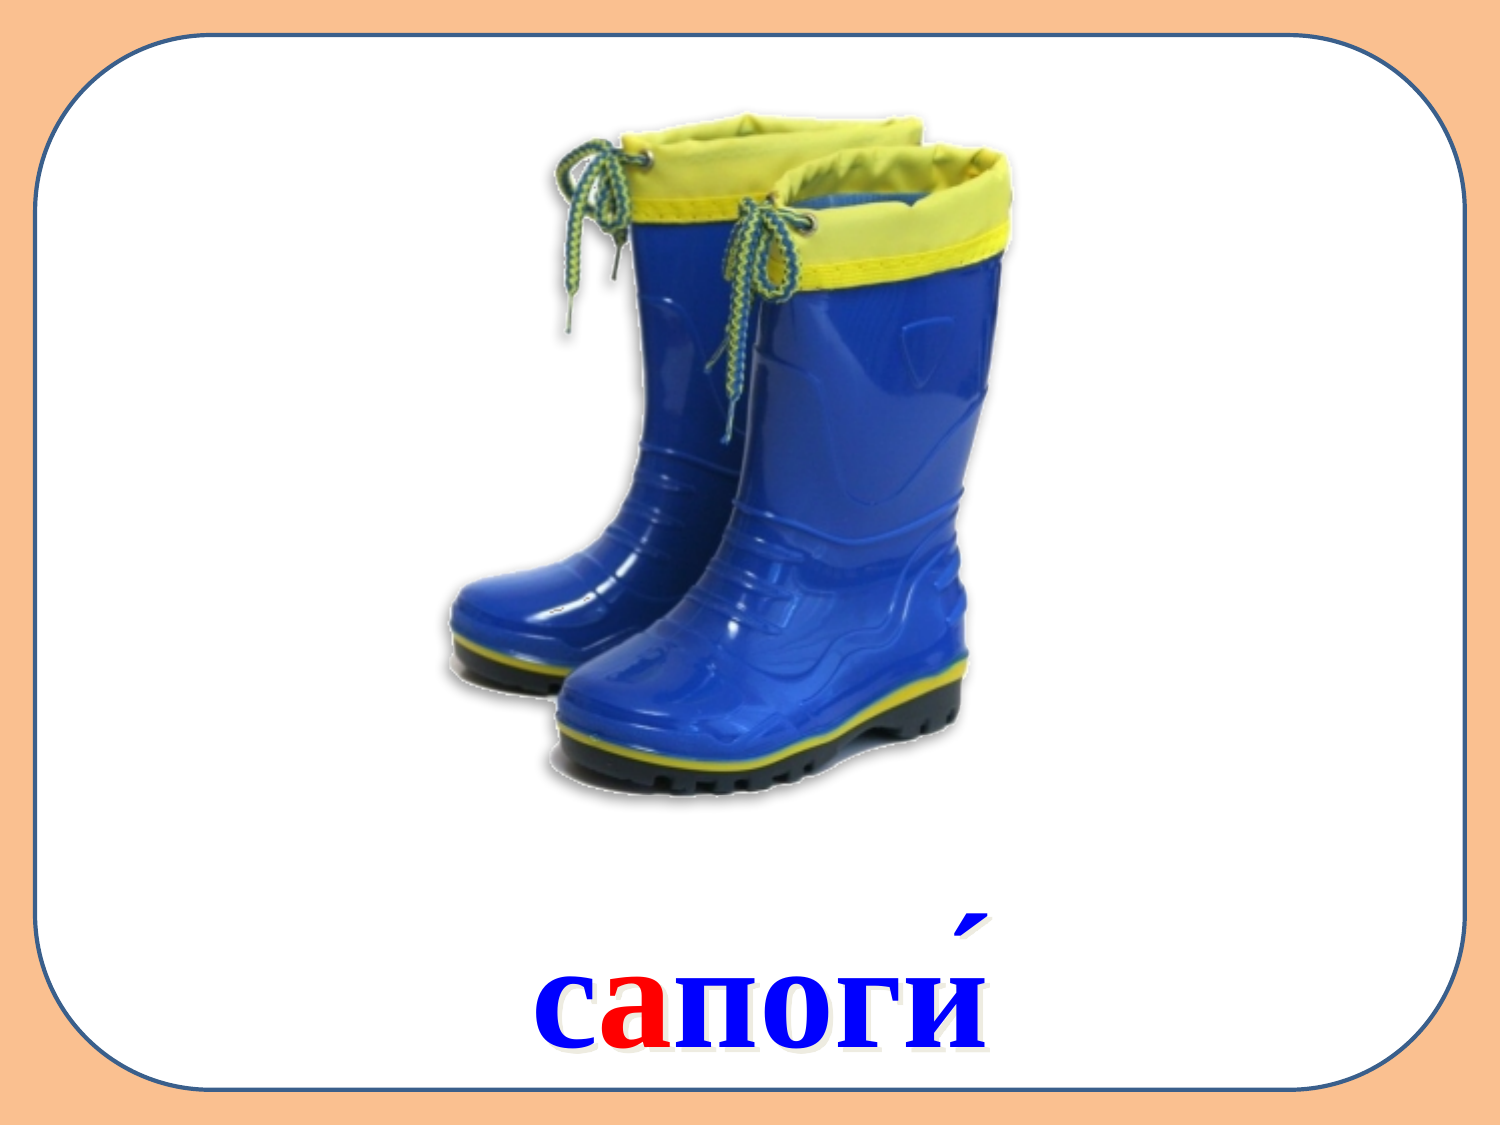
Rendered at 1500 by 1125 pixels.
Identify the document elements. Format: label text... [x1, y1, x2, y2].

text_box сапоги́ [85, 890, 1436, 1079]
text_box [32, 32, 1467, 1040]
picture [386, 105, 1087, 806]
text_box [155, 1083, 1345, 1092]
